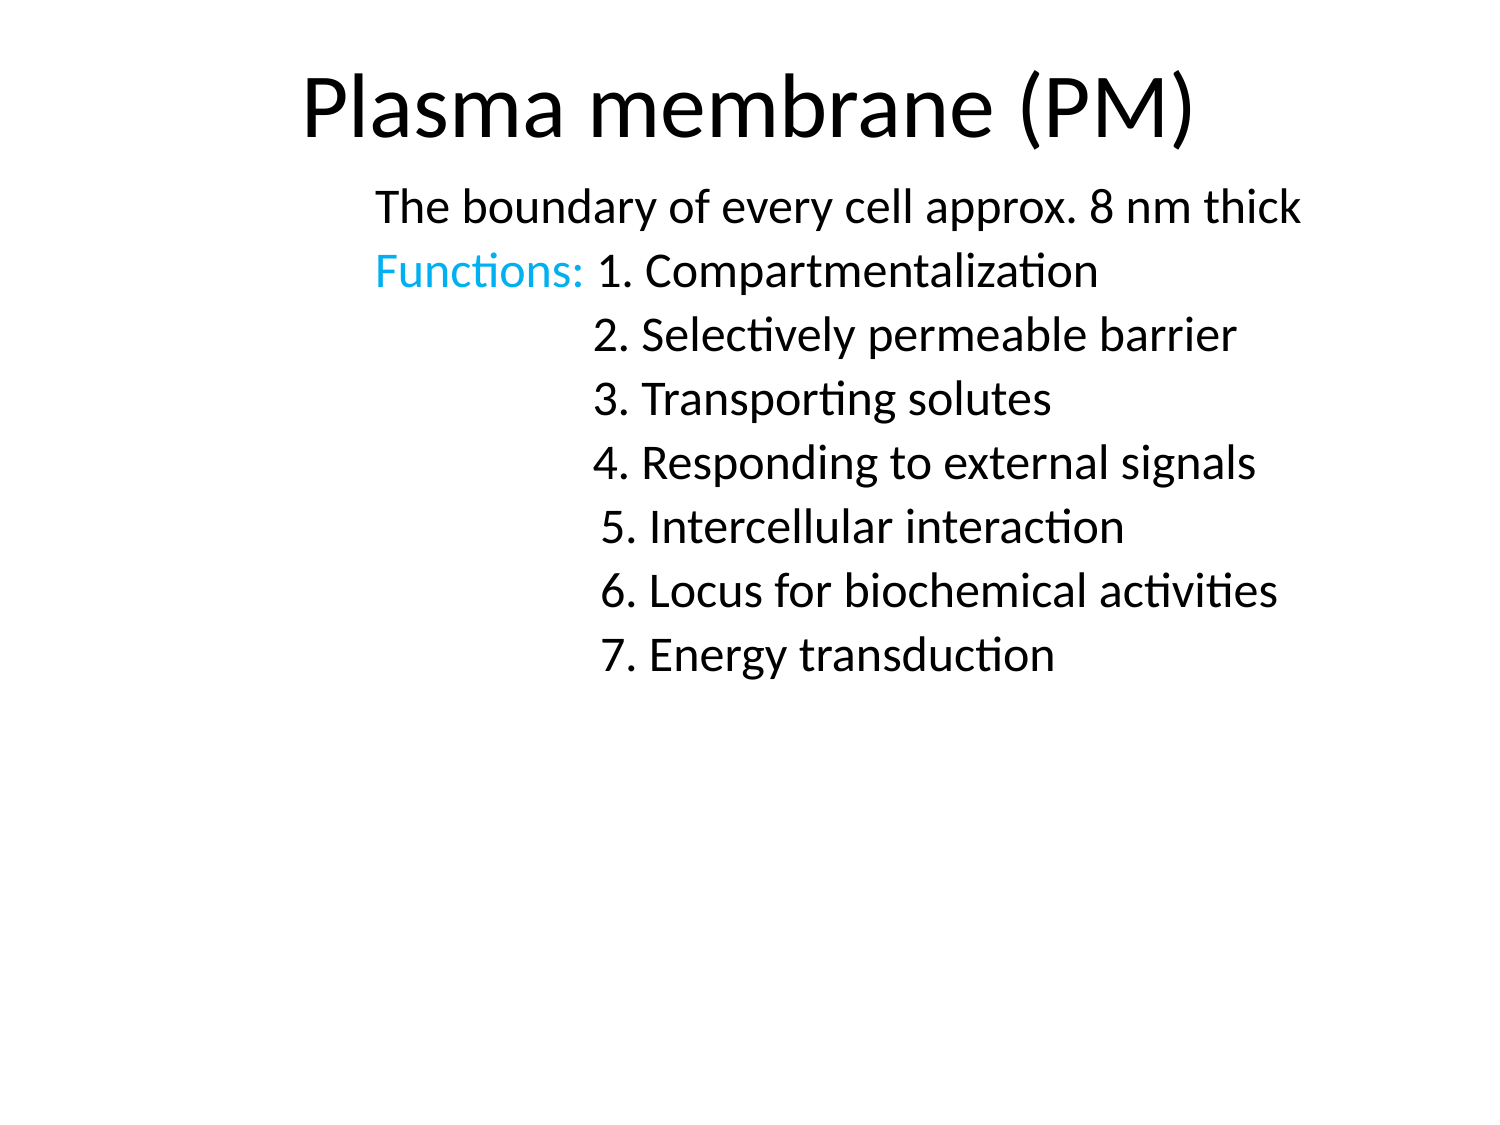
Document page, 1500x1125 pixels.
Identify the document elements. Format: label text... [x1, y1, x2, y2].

list The boundary of every cell approx. 8 nm thick Functions: 1. Compartmentalization 2. Selectively permeable barrier 3. Transporting solutes 4. Responding to external signals 5. Intercellular interaction 6. Locus for biochemical activities 7. Energy transduction [75, 172, 1425, 846]
title Plasma membrane (PM) [75, 7, 1425, 172]
